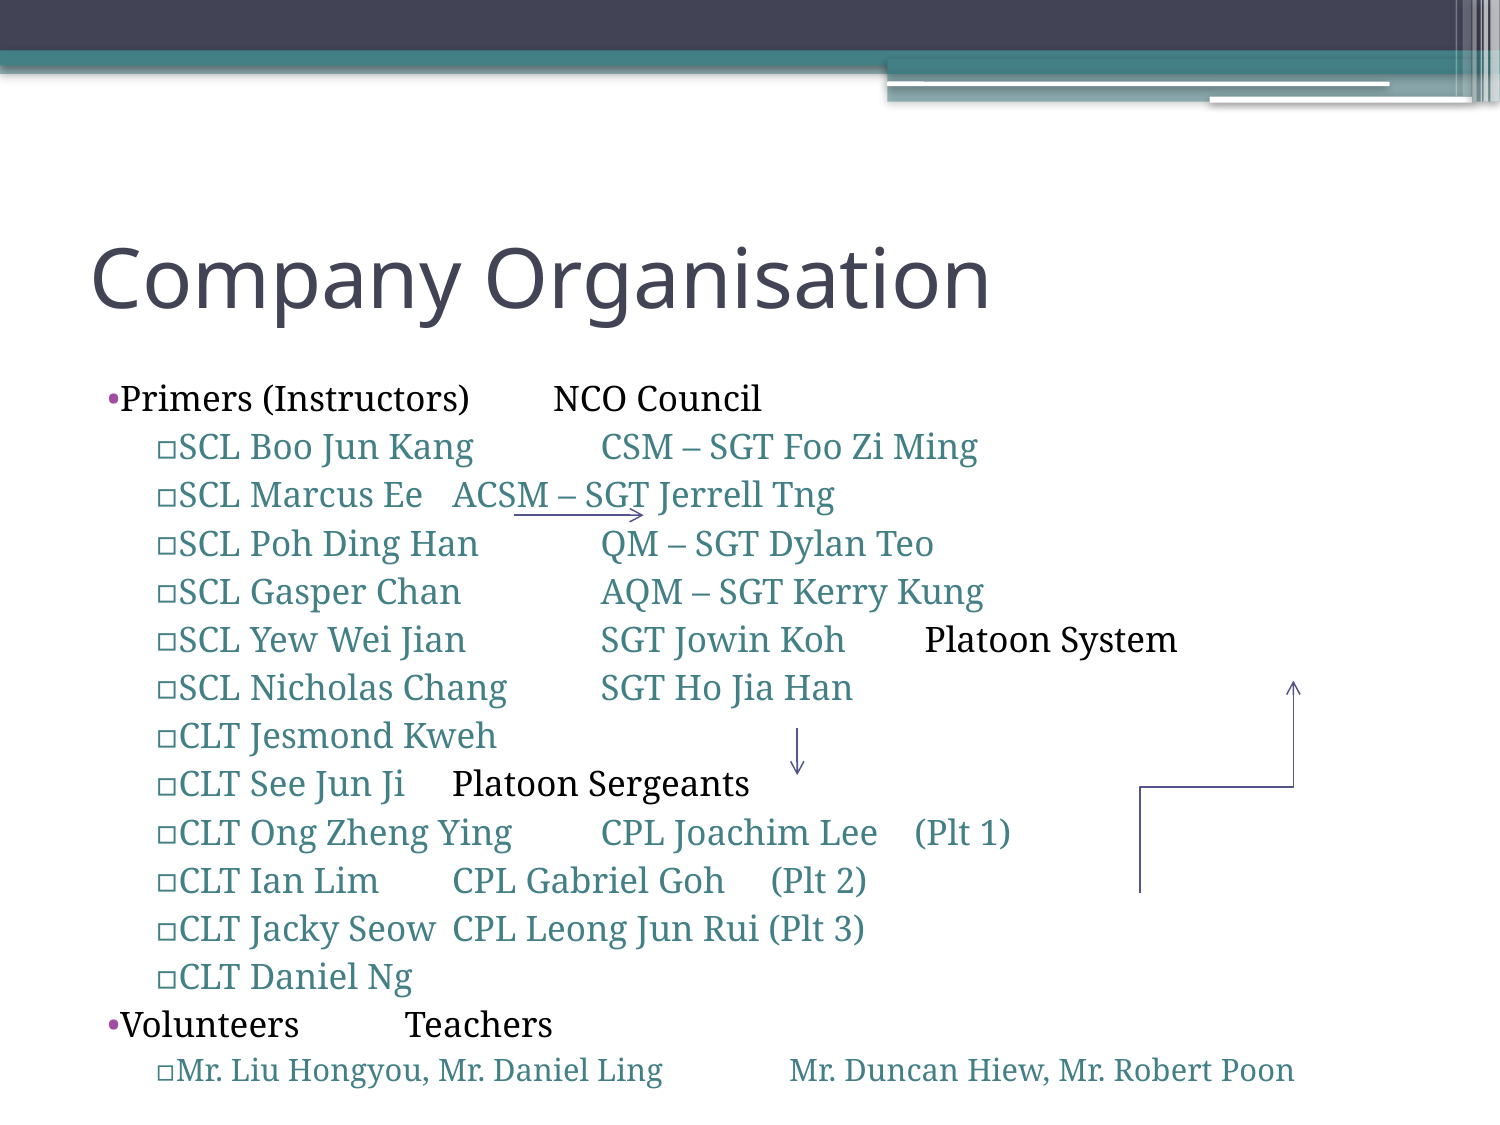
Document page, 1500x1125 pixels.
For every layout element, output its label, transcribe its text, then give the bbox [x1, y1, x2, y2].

list Primers (Instructors) NCO Council SCL Boo Jun Kang CSM – SGT Foo Zi Ming SCL Marcus Ee ACSM – SGT Jerrell Tng SCL Poh Ding Han QM – SGT Dylan Teo SCL Gasper Chan AQM – SGT Kerry Kung SCL Yew Wei Jian SGT Jowin Koh Platoon System SCL Nicholas Chang SGT Ho Jia Han CLT Jesmond Kweh CLT See Jun Ji Platoon Sergeants CLT Ong Zheng Ying CPL Joachim Lee (Plt 1) CLT Ian Lim CPL Gabriel Goh (Plt 2) CLT Jacky Seow CPL Leong Jun Rui (Plt 3) CLT Daniel Ng Volunteers Teachers Mr. Liu Hongyou, Mr. Daniel Ling Mr. Duncan Hiew, Mr. Robert Poon [75, 368, 1425, 1125]
title Company Organisation [75, 187, 1425, 363]
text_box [1109, 709, 1324, 864]
